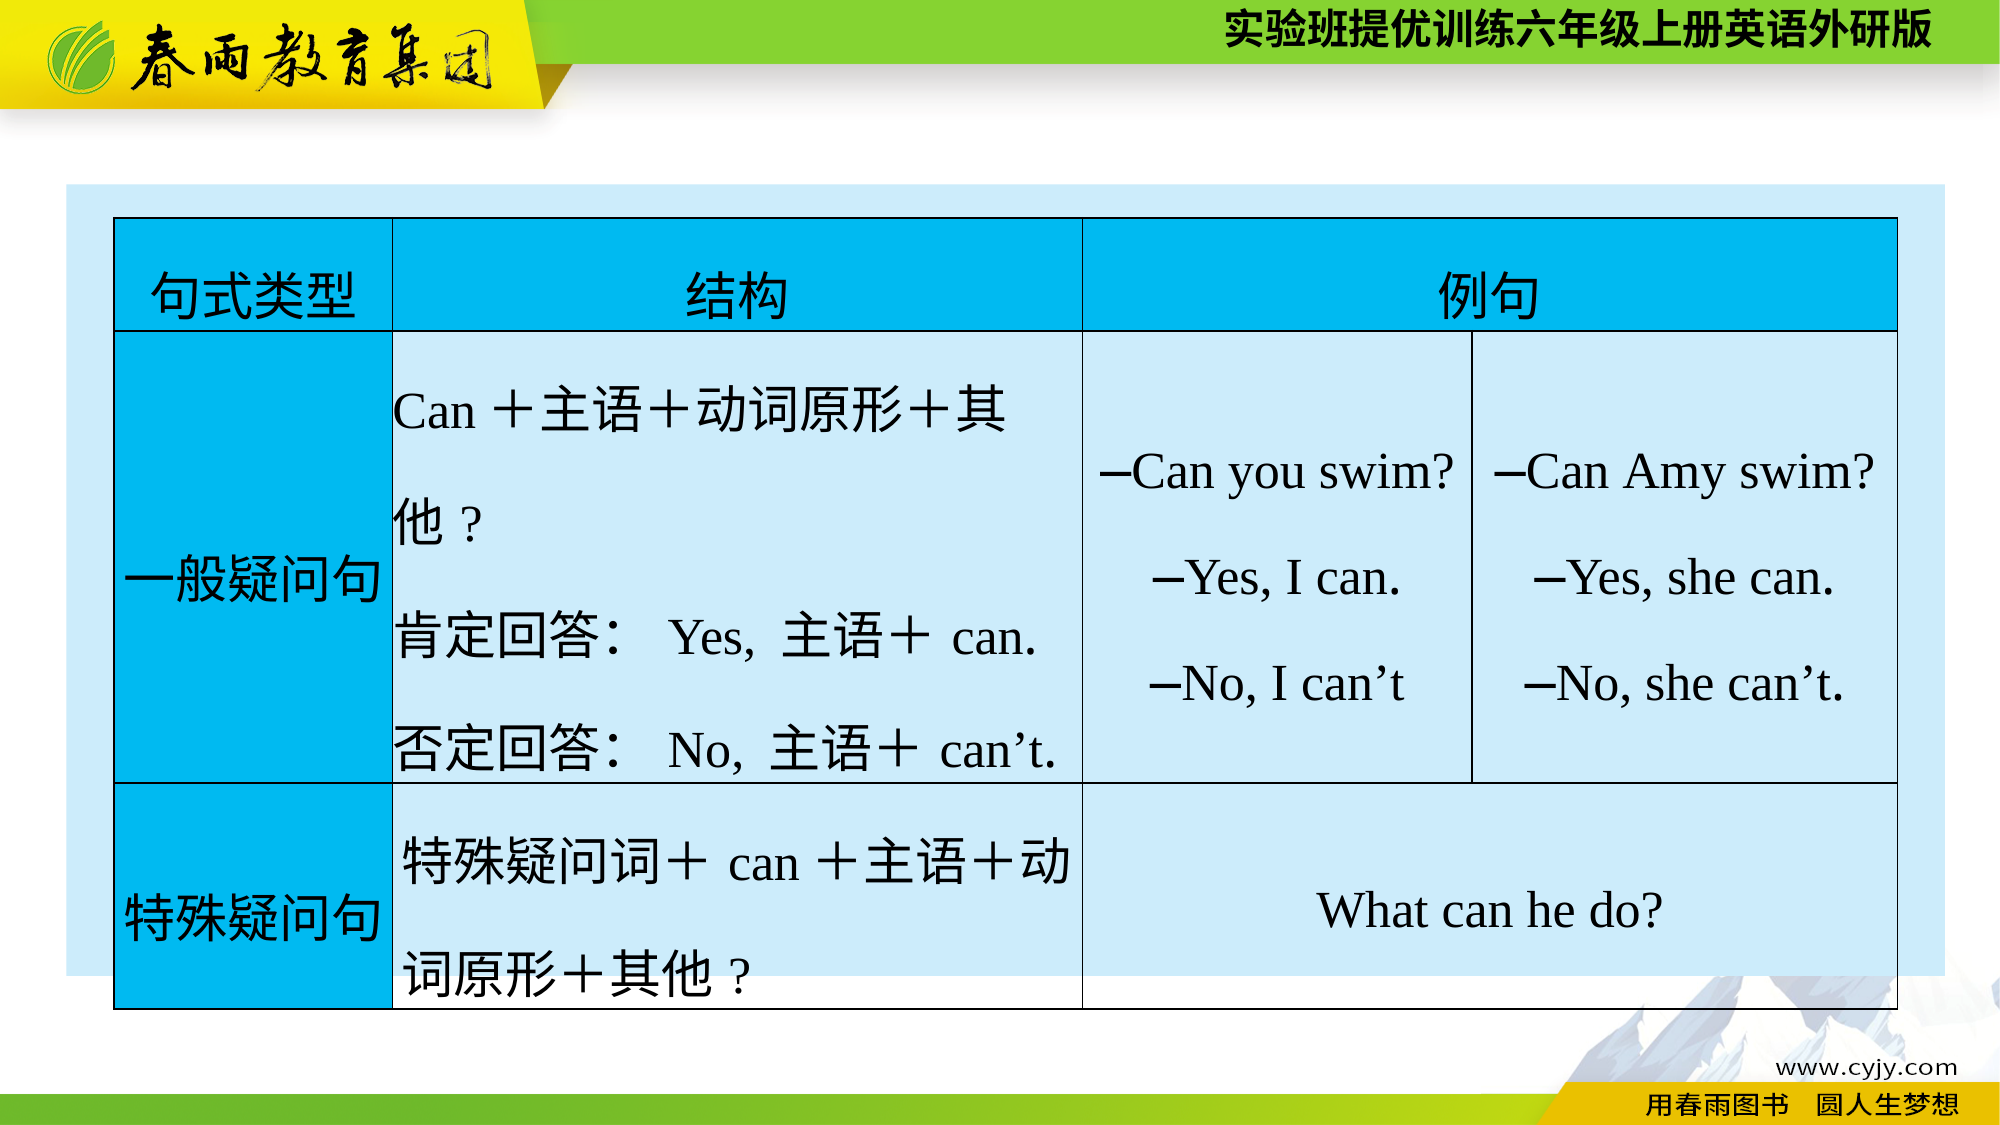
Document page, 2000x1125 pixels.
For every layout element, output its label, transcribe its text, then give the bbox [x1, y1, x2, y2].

table_cell 特殊疑问句 [115, 784, 392, 1008]
table_cell 一般疑问句 [115, 332, 392, 782]
picture [0, 0, 2000, 1125]
table_cell —Can Amy swim? —Yes, she can. —No, she can’t. [1473, 332, 1897, 782]
table_header 结构 [393, 219, 1082, 330]
table_cell Can＋主语＋动词原形＋其他? 肯定回答：Yes, 主语＋can. 否定回答：No, 主语＋can’t. [393, 332, 1082, 782]
table_cell 特殊疑问词＋can＋主语＋动词原形＋其他? [393, 784, 1082, 1008]
table_header 例句 [1083, 219, 1897, 330]
table_cell What can he do? [1083, 784, 1897, 1008]
text_box [66, 184, 1945, 976]
table_header 句式类型 [115, 219, 392, 330]
table_cell —Can you swim? —Yes, I can. —No, I can’t [1083, 332, 1471, 782]
